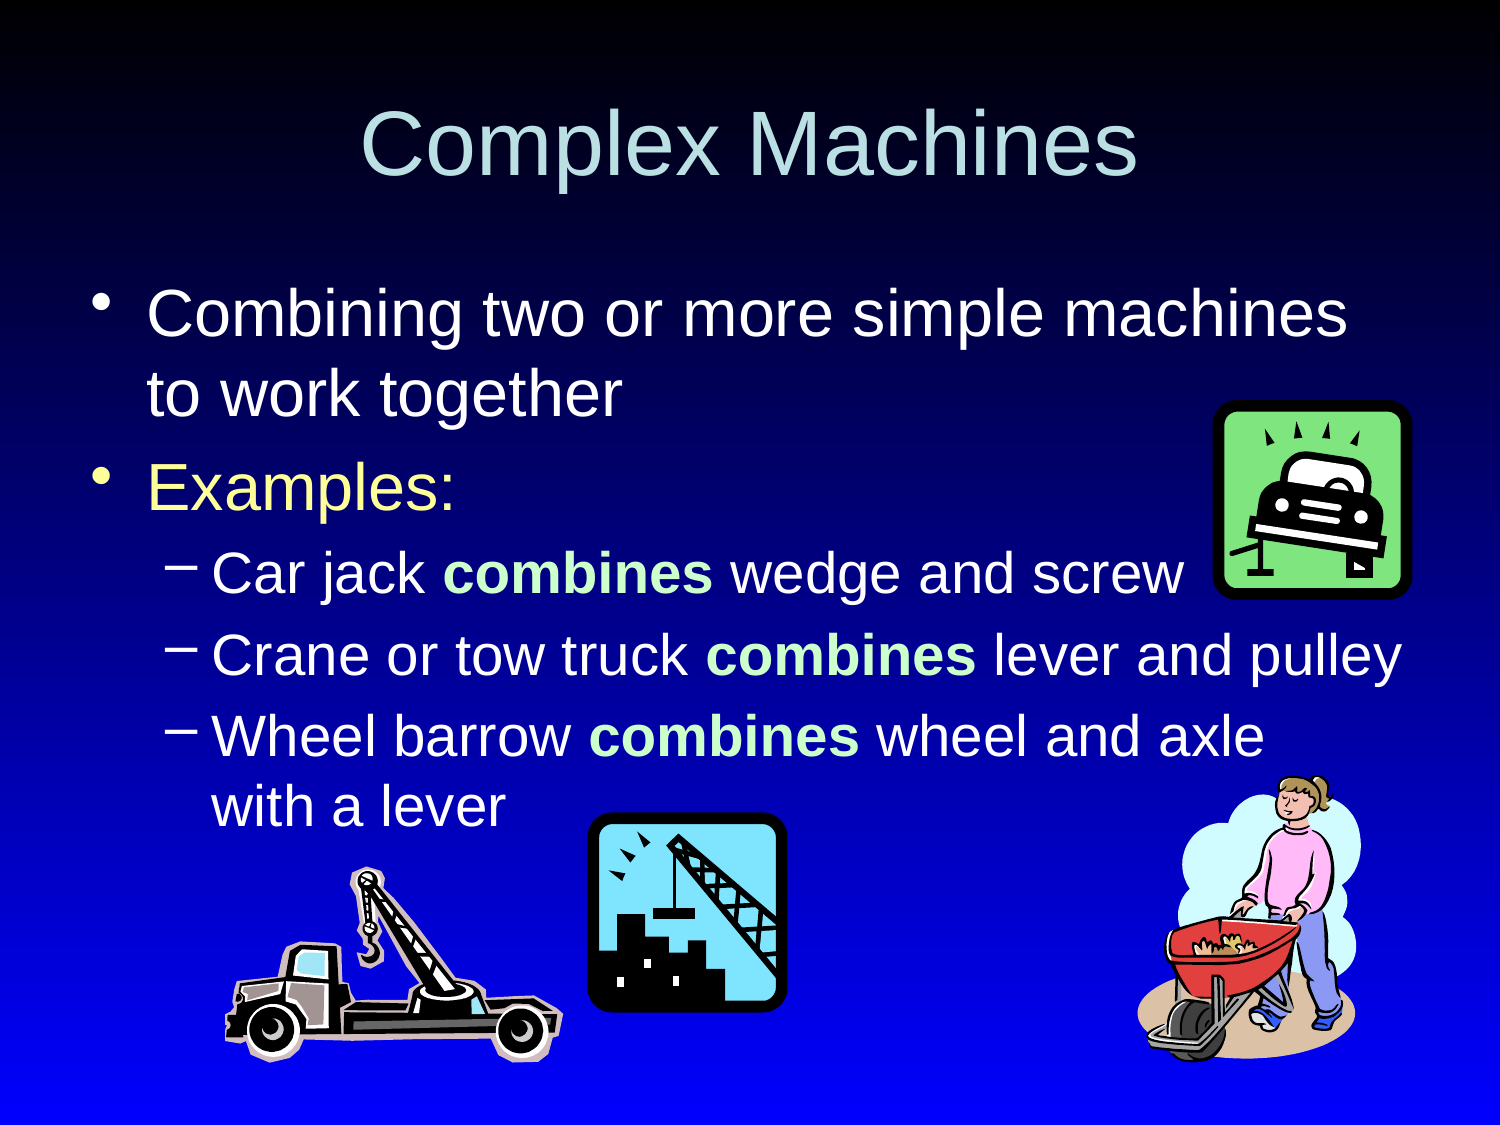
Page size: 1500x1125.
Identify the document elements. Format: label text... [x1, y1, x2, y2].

title Complex Machines [74, 44, 1426, 233]
list Combining two or more simple machines to work together Examples: Car jack combines wedge and screw Crane or tow truck combines lever and pulley Wheel barrow combines wheel and axle with a lever [74, 262, 1426, 1006]
picture [224, 862, 568, 1067]
picture [587, 812, 788, 1013]
picture [1137, 774, 1363, 1063]
picture [1212, 399, 1413, 601]
